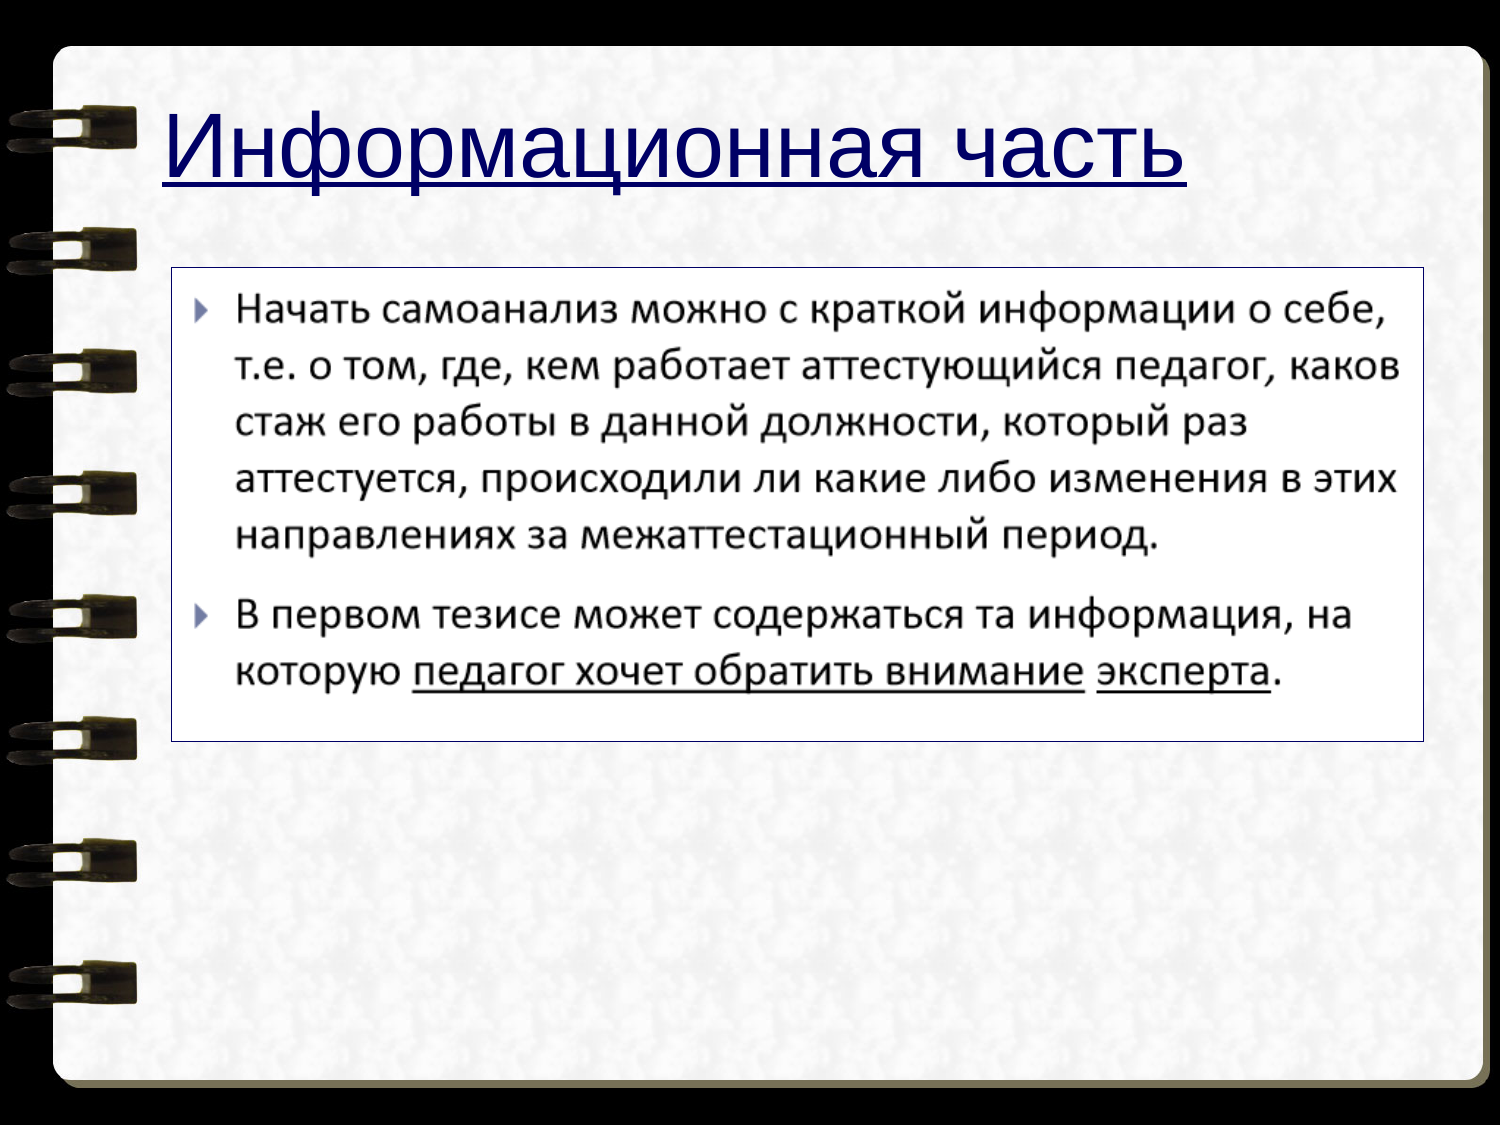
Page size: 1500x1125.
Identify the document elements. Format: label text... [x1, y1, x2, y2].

title Информационная часть [0, 46, 1350, 235]
picture [0, 0, 1500, 1125]
